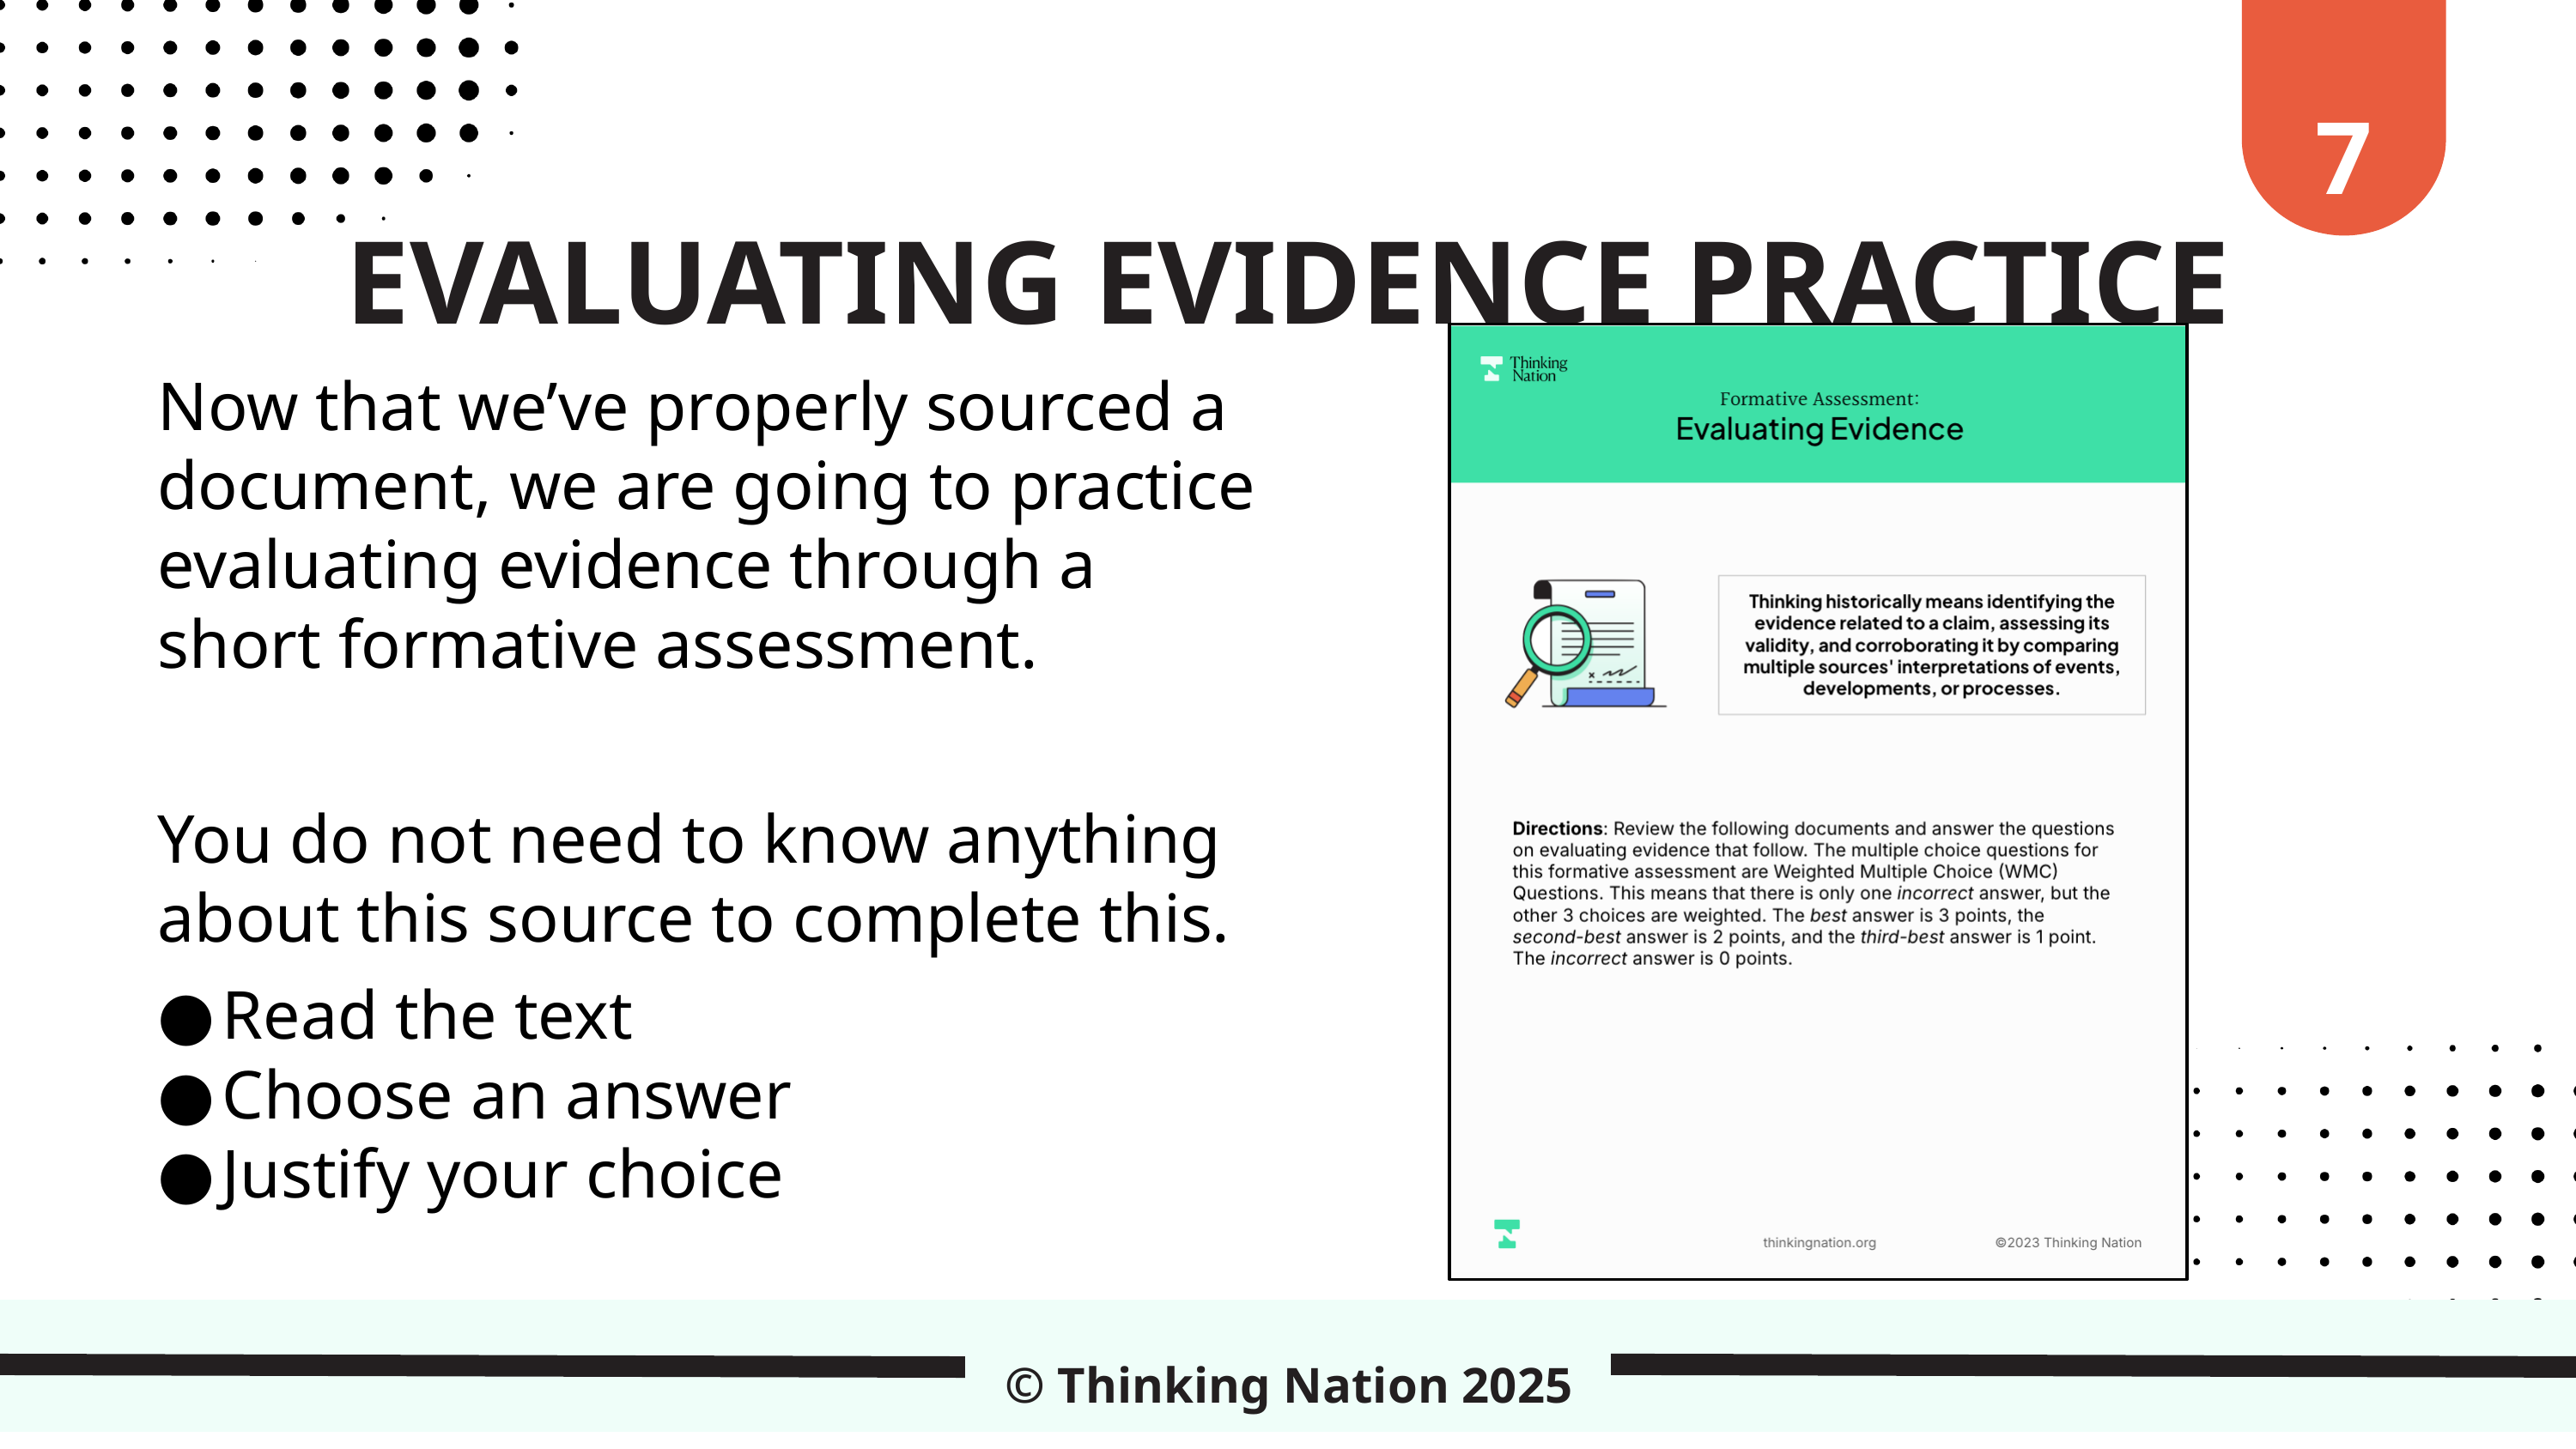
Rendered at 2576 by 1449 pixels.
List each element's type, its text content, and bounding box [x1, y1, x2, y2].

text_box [0, 1299, 2576, 1433]
text_box [0, 0, 519, 264]
text_box EVALUATING EVIDENCE PRACTICE [144, 154, 2432, 347]
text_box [2233, 0, 2455, 236]
text_box [1898, 1044, 2576, 1299]
picture [1450, 324, 2186, 1279]
text_box Now that we’ve properly sourced a document, we are going to practice evaluating evidence through a short formative assessment. You do not need to know anything about this source to complete this. Read the text Choose an answer Justify your choice [144, 350, 1289, 1225]
